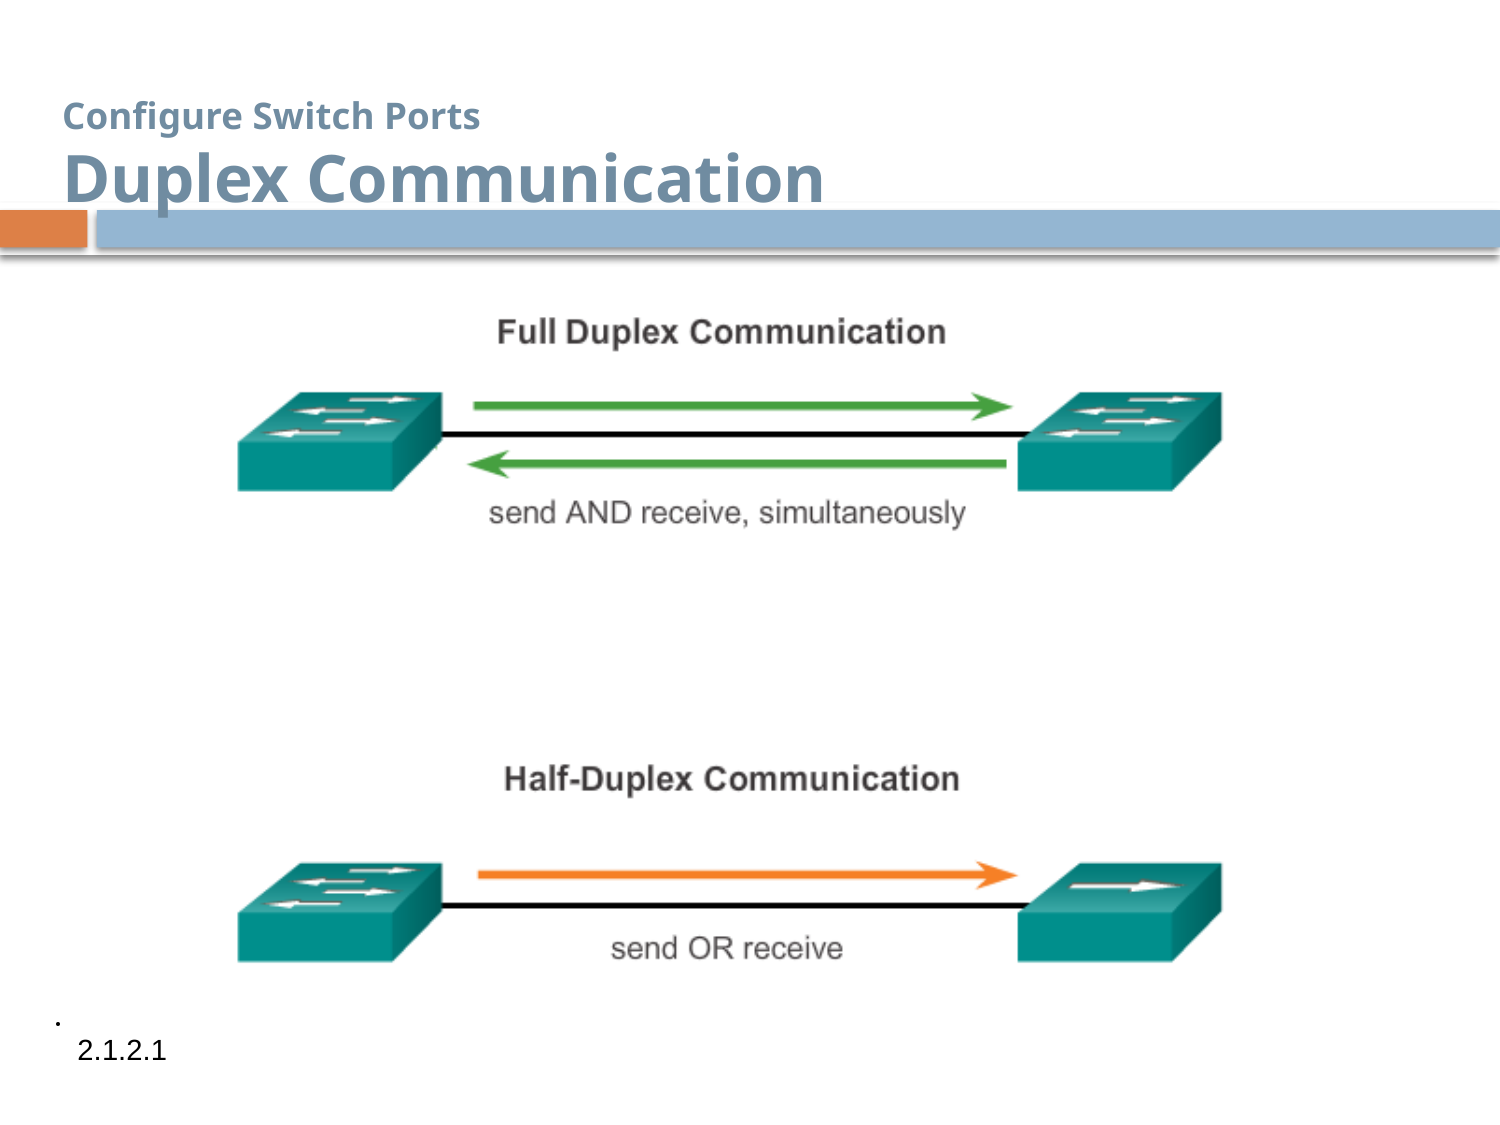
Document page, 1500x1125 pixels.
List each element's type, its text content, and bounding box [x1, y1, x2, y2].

picture [168, 273, 1272, 993]
title Configure Switch Ports Duplex Communication [47, 85, 1384, 224]
